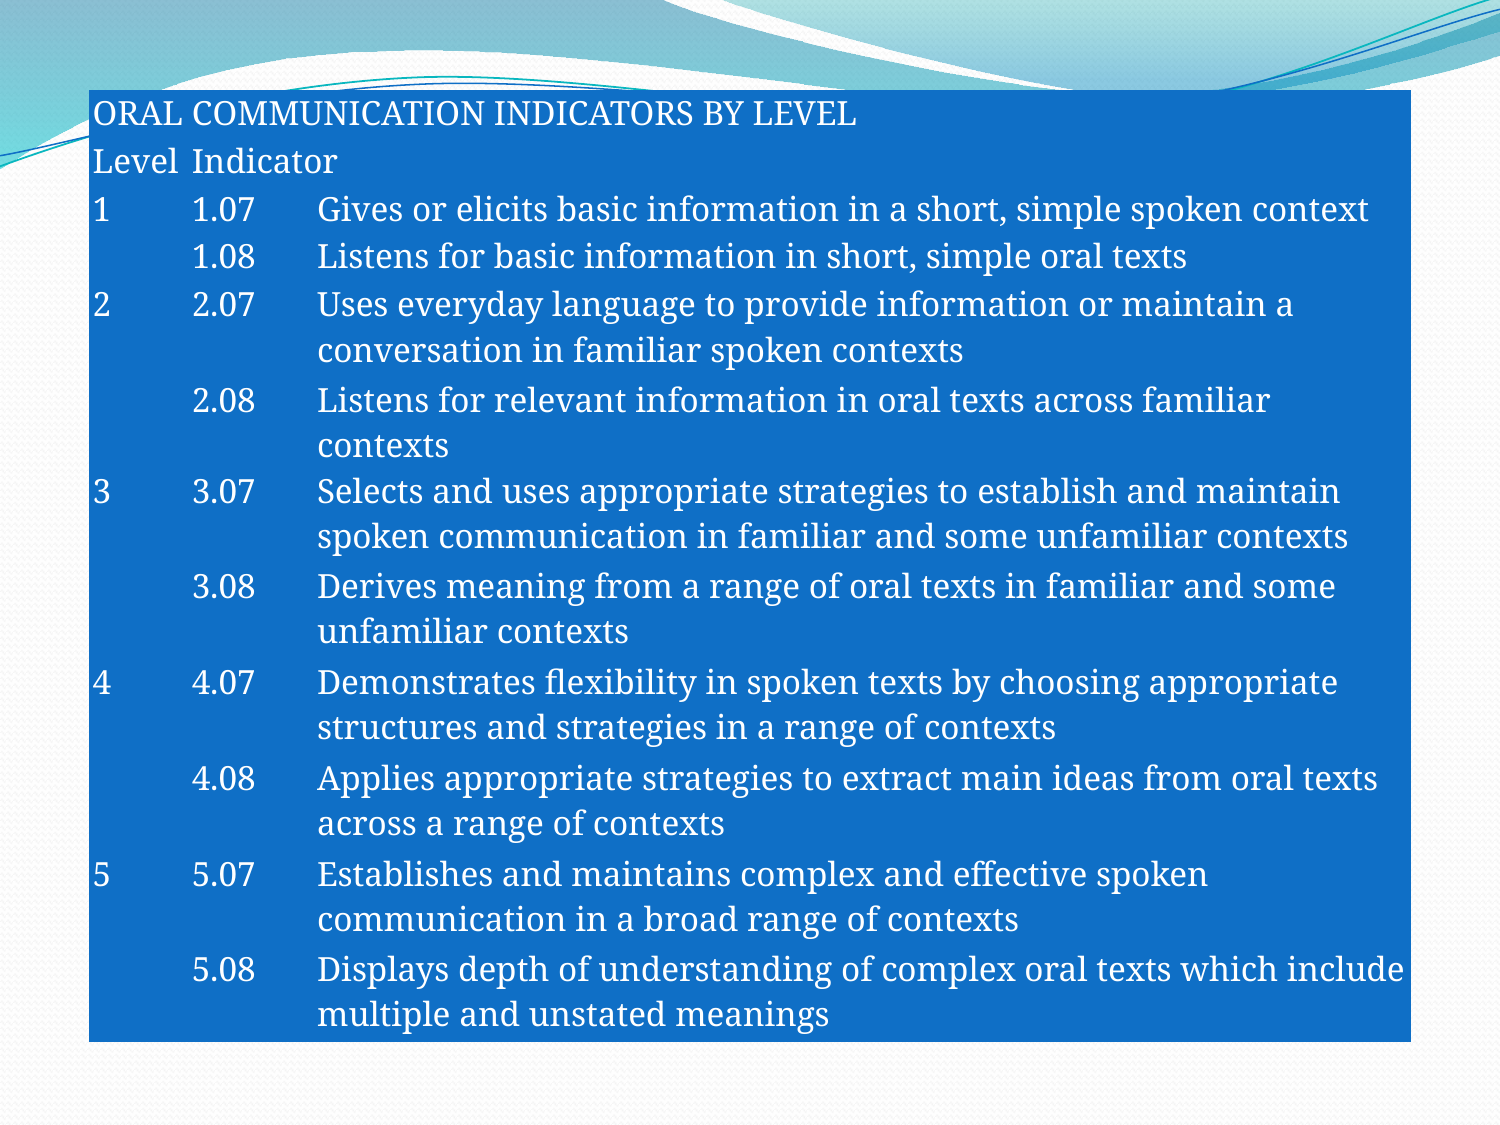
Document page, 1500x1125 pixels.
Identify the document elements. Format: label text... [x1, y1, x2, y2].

table_header ORAL COMMUNICATION INDICATORS BY LEVEL [89, 90, 1411, 138]
table_cell 5.07 [188, 851, 313, 946]
table_cell 5 [89, 851, 188, 1042]
table_cell Selects and uses appropriate strategies to establish and maintain spoken communication in familiar and some unfamiliar contexts [313, 468, 1411, 563]
table_cell 1.08 [188, 234, 313, 281]
table_cell 5.08 [188, 946, 313, 1042]
table_cell 4.08 [188, 755, 313, 851]
table_cell Gives or elicits basic information in a short, simple spoken context [313, 186, 1411, 234]
table_cell Uses everyday language to provide information or maintain a conversation in familiar spoken contexts [313, 281, 1411, 377]
table_cell Listens for basic information in short, simple oral texts [313, 234, 1411, 281]
table_cell 2 [89, 281, 188, 468]
table_cell Demonstrates flexibility in spoken texts by choosing appropriate structures and strategies in a range of contexts [313, 659, 1411, 755]
table_cell 3.07 [188, 468, 313, 563]
table_cell 4 [89, 659, 188, 851]
table_cell Indicator [188, 138, 1411, 186]
table_cell 2.07 [188, 281, 313, 377]
table_cell 1.07 [188, 186, 313, 234]
table_cell 1 [89, 186, 188, 281]
table_cell Establishes and maintains complex and effective spoken communication in a broad range of contexts [313, 851, 1411, 946]
table_cell 3 [89, 468, 188, 659]
table_cell 2.08 [188, 377, 313, 468]
table_cell 3.08 [188, 563, 313, 659]
table_cell Level [89, 138, 188, 186]
table_cell 4.07 [188, 659, 313, 755]
table_cell Displays depth of understanding of complex oral texts which include multiple and unstated meanings [313, 946, 1411, 1042]
table_cell Listens for relevant information in oral texts across familiar contexts [313, 377, 1411, 468]
table_cell Derives meaning from a range of oral texts in familiar and some unfamiliar contexts [313, 563, 1411, 659]
table_cell Applies appropriate strategies to extract main ideas from oral texts across a range of contexts [313, 755, 1411, 851]
